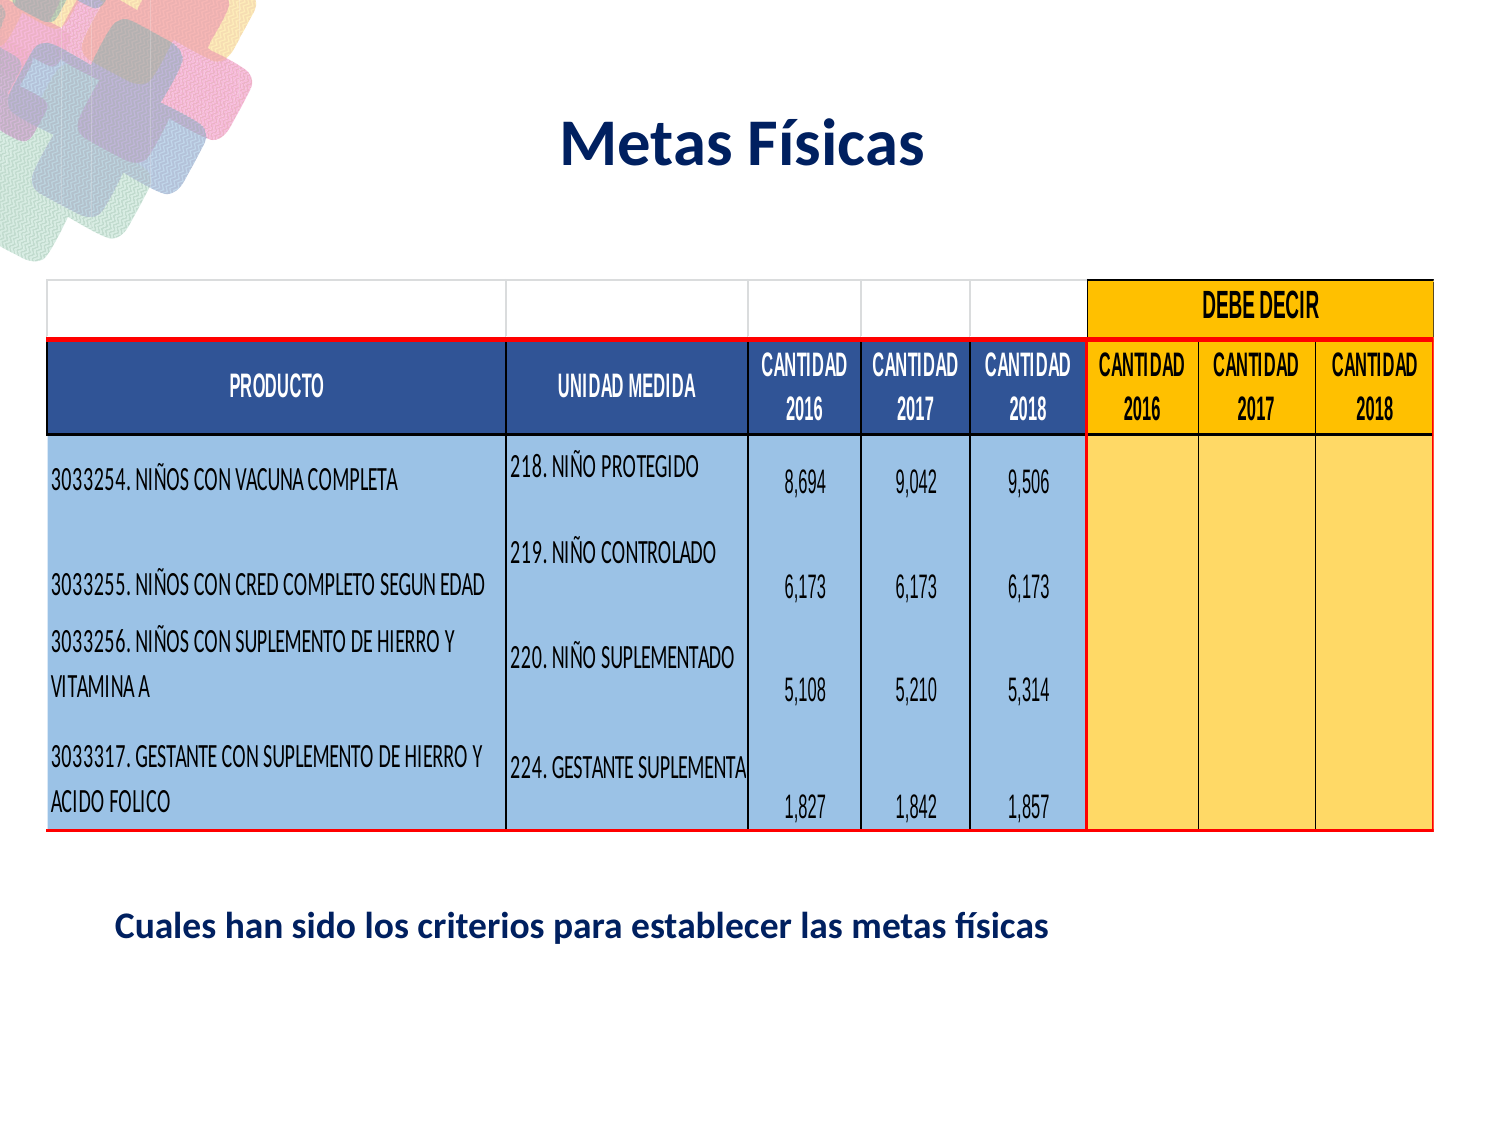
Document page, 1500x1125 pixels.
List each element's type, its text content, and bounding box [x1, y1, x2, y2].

picture [45, 278, 1436, 835]
title Metas Físicas [75, 45, 1425, 233]
text_box Cuales han sido los criterios para establecer las metas físicas [100, 893, 1353, 953]
